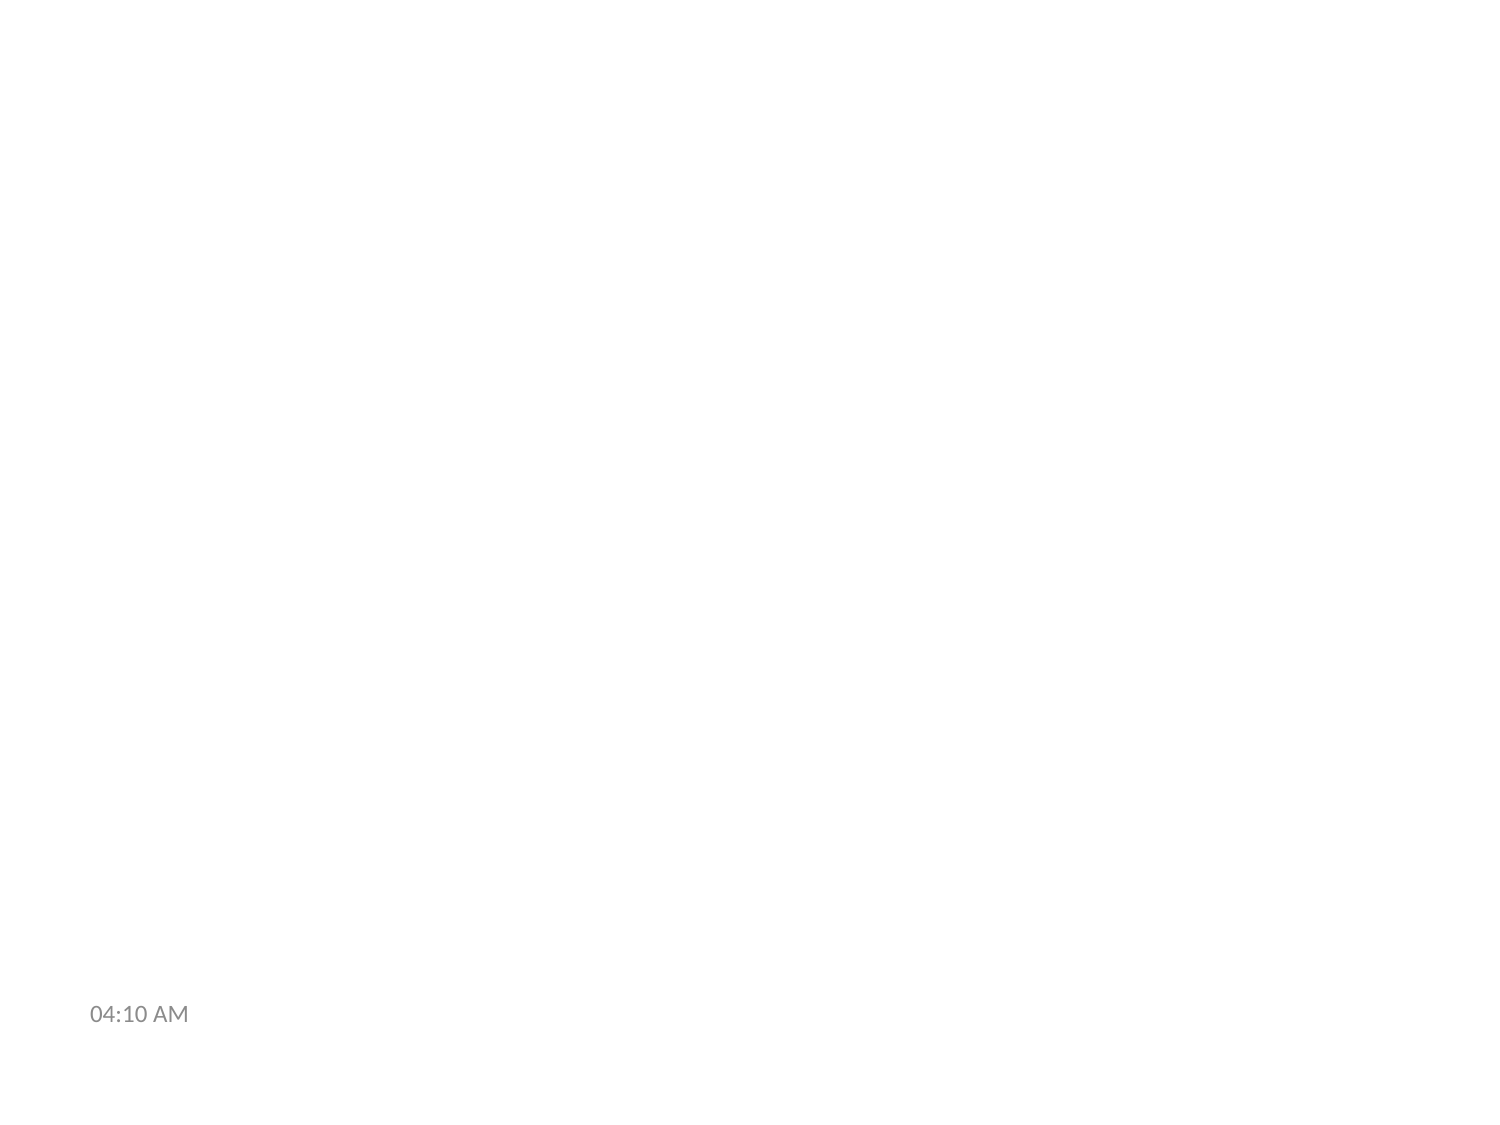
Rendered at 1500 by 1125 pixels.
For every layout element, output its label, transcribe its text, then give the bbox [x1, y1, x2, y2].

text_box 3:35 PM [75, 982, 425, 1043]
